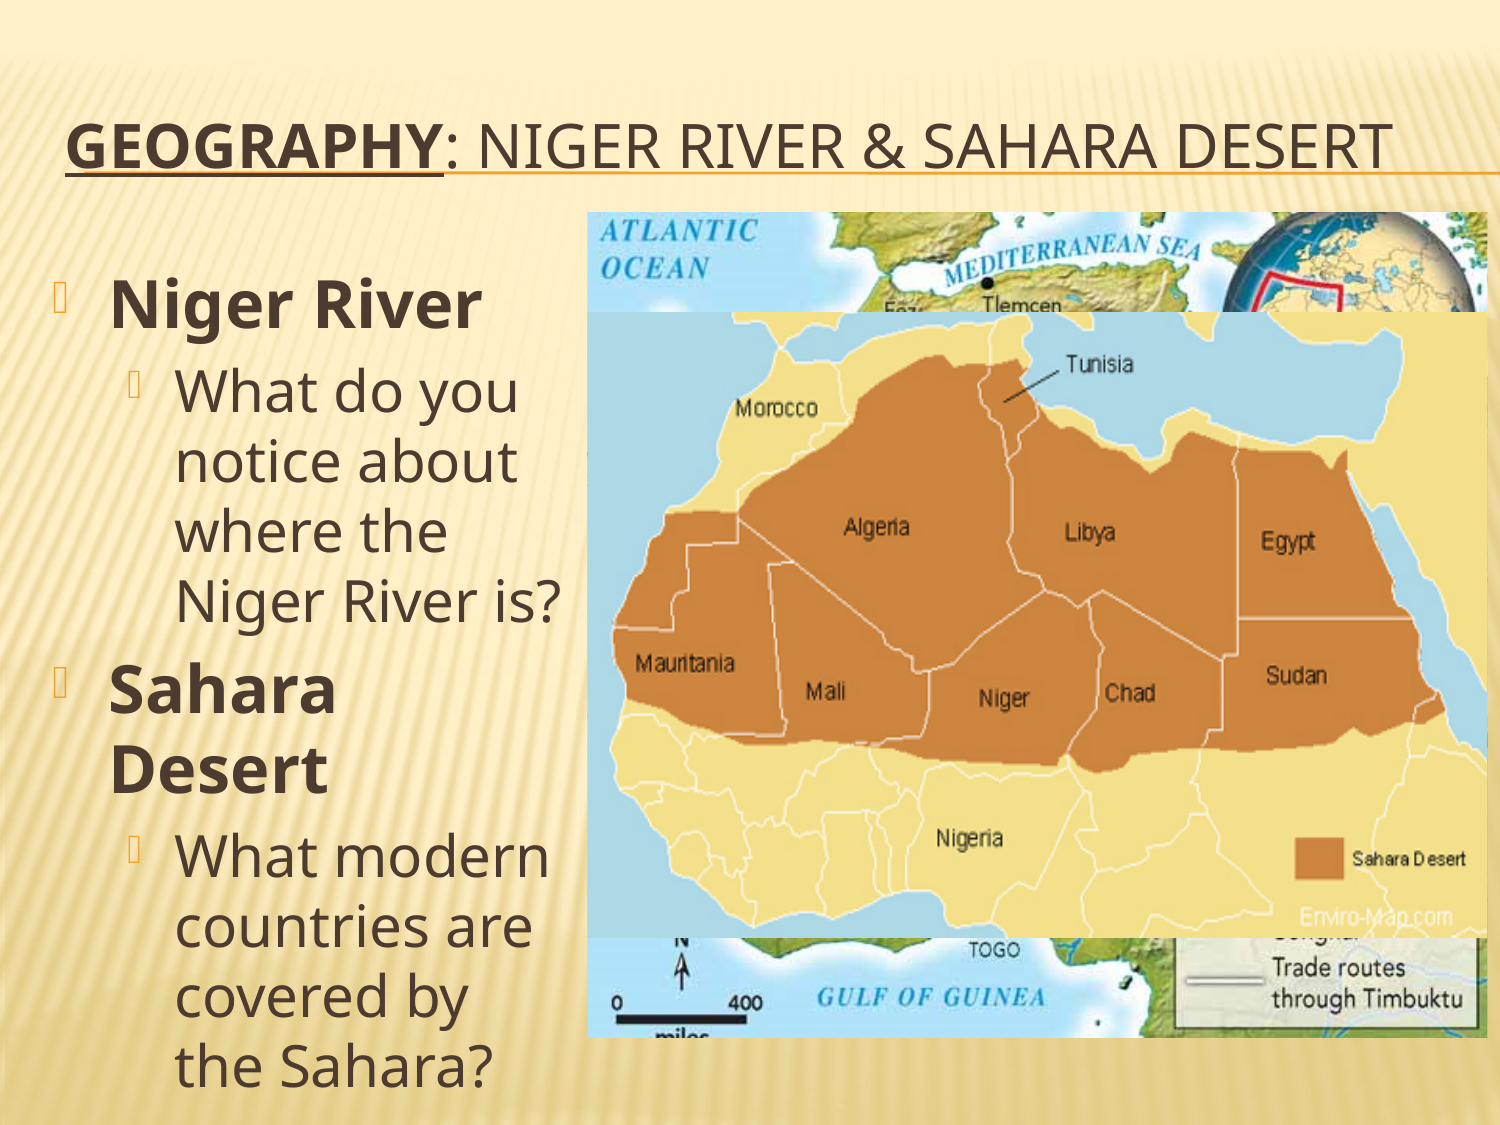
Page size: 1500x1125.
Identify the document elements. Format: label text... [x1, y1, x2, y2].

list Niger River What do you notice about where the Niger River is? Sahara Desert What modern countries are covered by the Sahara? [37, 254, 588, 1088]
picture [587, 212, 1488, 938]
picture [587, 940, 1488, 1038]
title Geography: Niger River & Sahara Desert [50, 75, 1475, 213]
